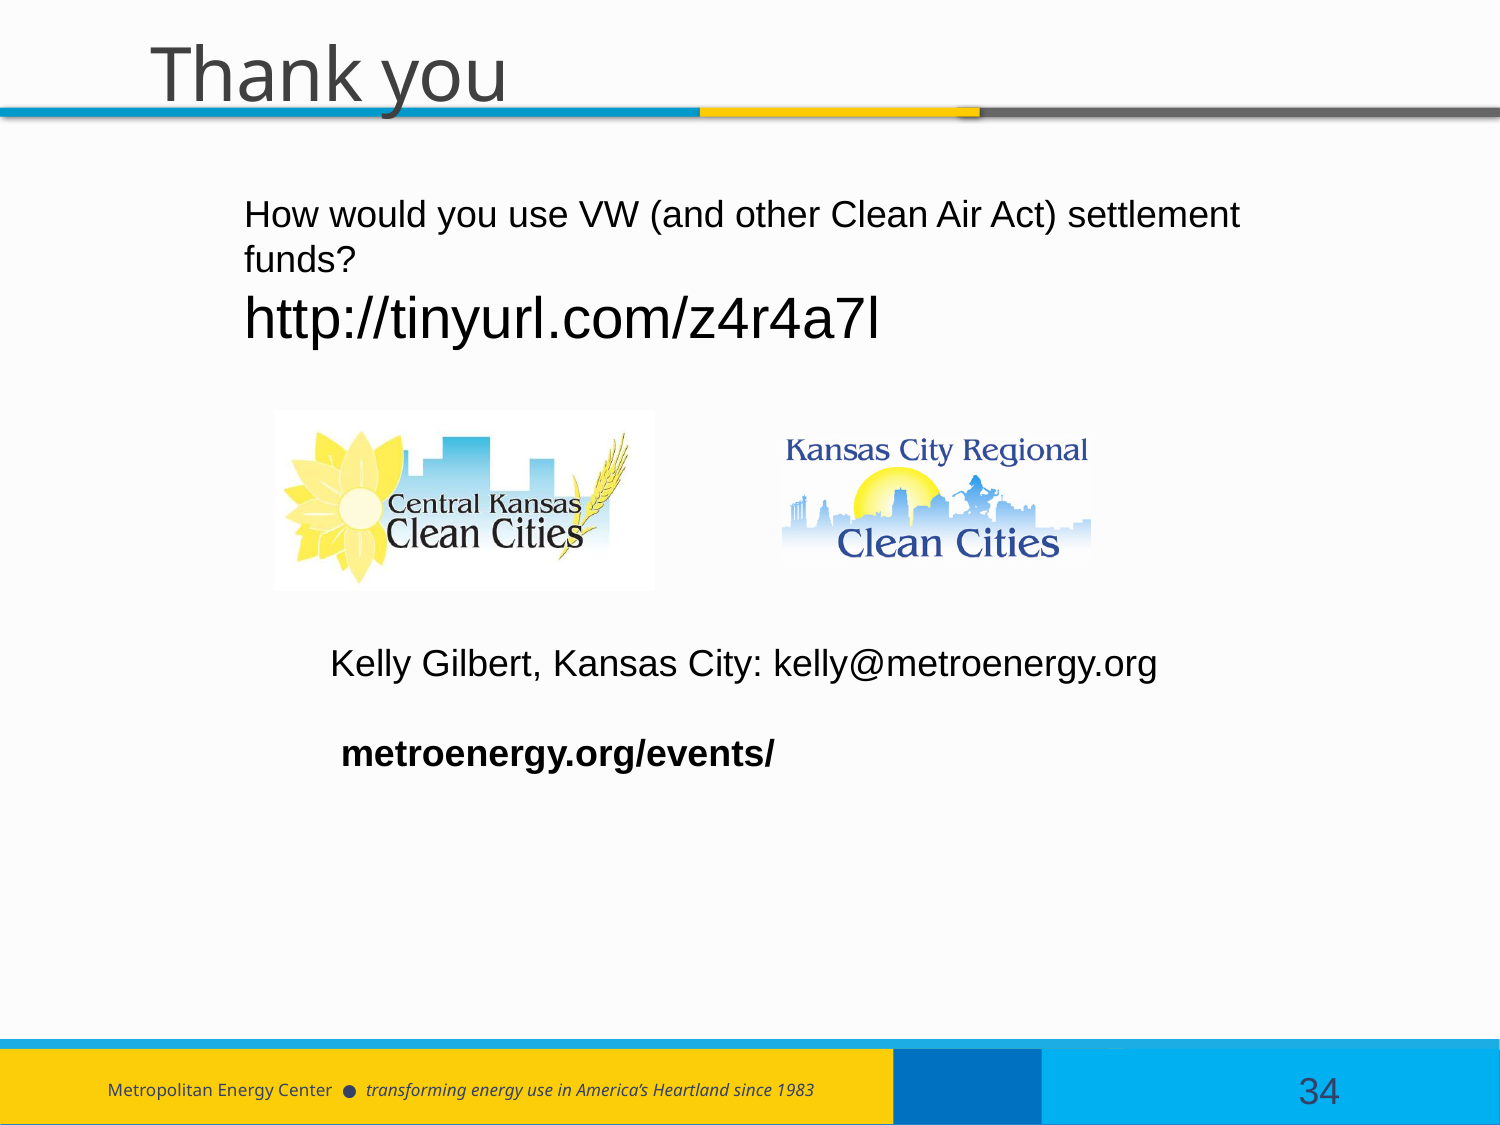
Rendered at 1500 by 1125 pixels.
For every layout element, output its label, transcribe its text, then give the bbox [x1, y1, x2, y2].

title Thank you [135, 13, 1373, 125]
picture [782, 433, 1092, 562]
text_box How would you use VW (and other Clean Air Act) settlement funds? http://tinyurl.com/z4r4a7l [229, 182, 1258, 358]
text_box Kelly Gilbert, Kansas City: kelly@metroenergy.org metroenergy.org/events/ [315, 631, 1174, 782]
picture [274, 410, 656, 592]
